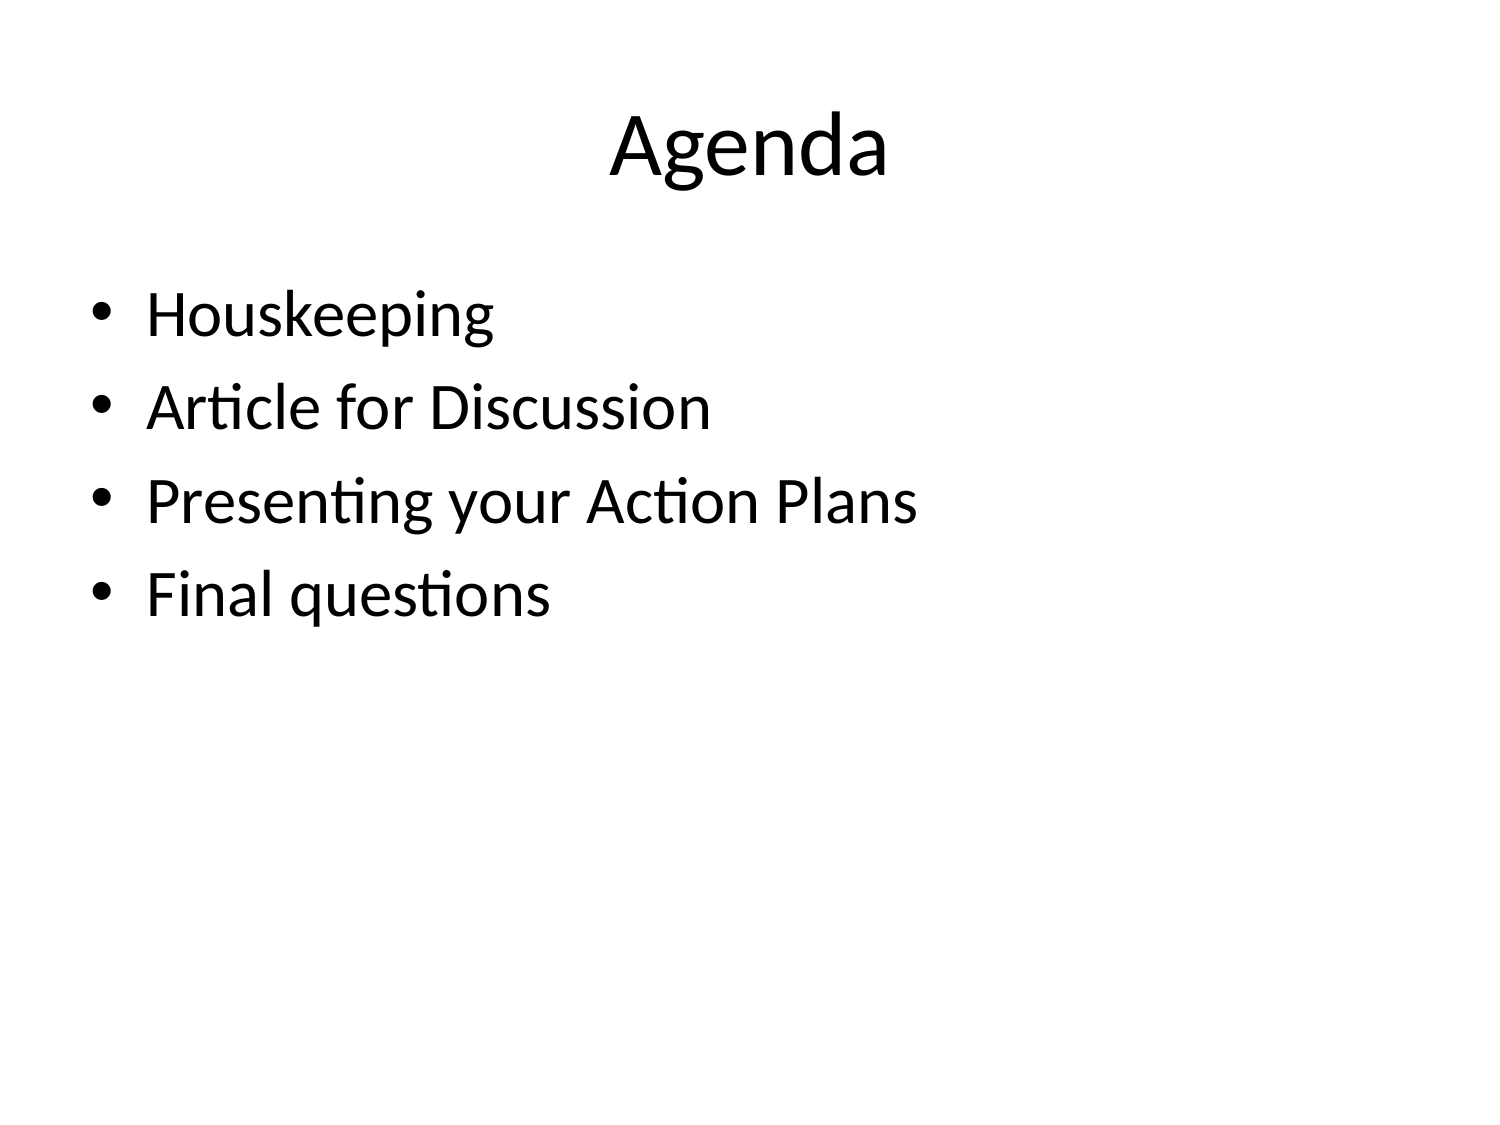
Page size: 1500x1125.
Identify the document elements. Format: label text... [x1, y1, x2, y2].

list Houskeeping Article for Discussion Presenting your Action Plans Final questions [75, 262, 1425, 1005]
title Agenda [75, 45, 1425, 233]
